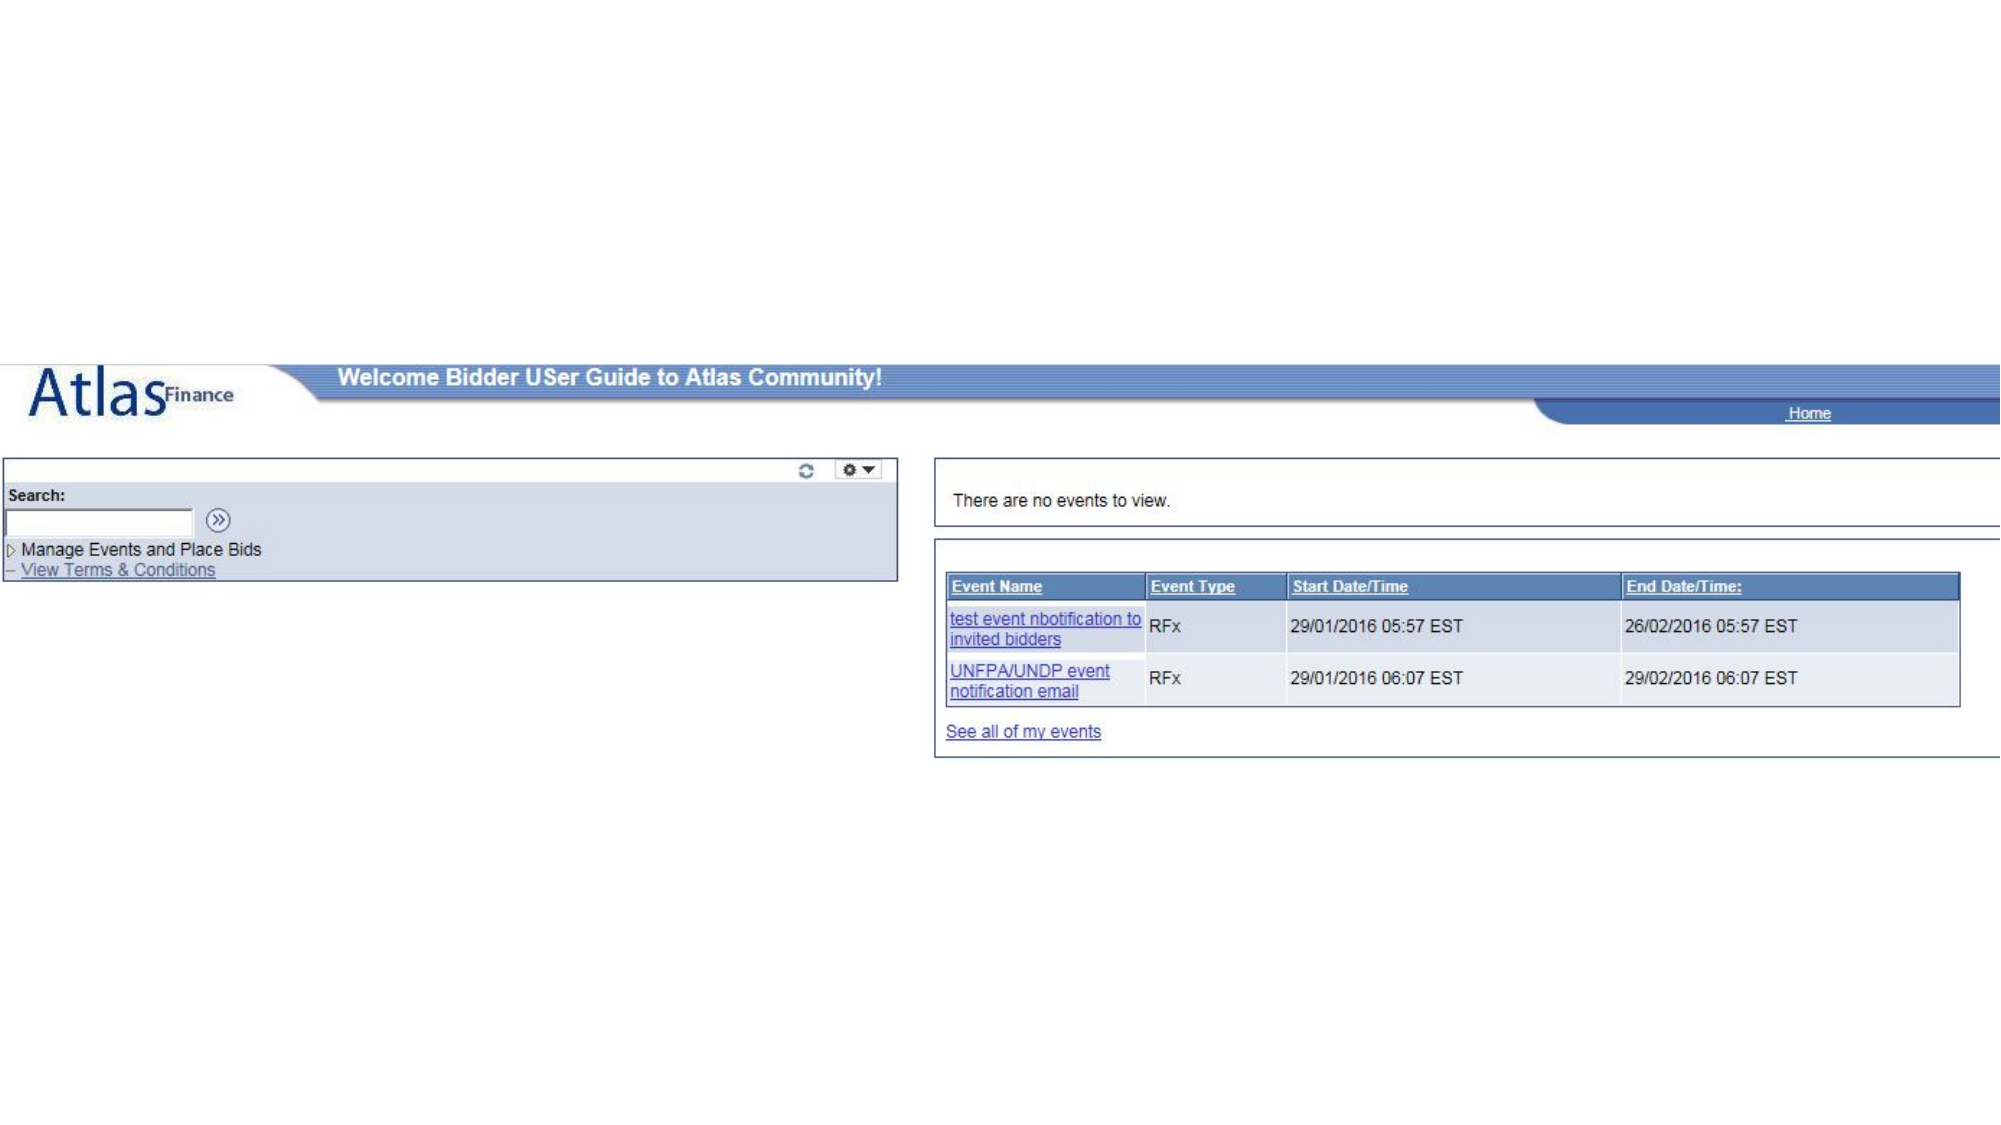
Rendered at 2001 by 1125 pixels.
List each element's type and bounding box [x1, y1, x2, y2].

picture [0, 363, 2000, 761]
